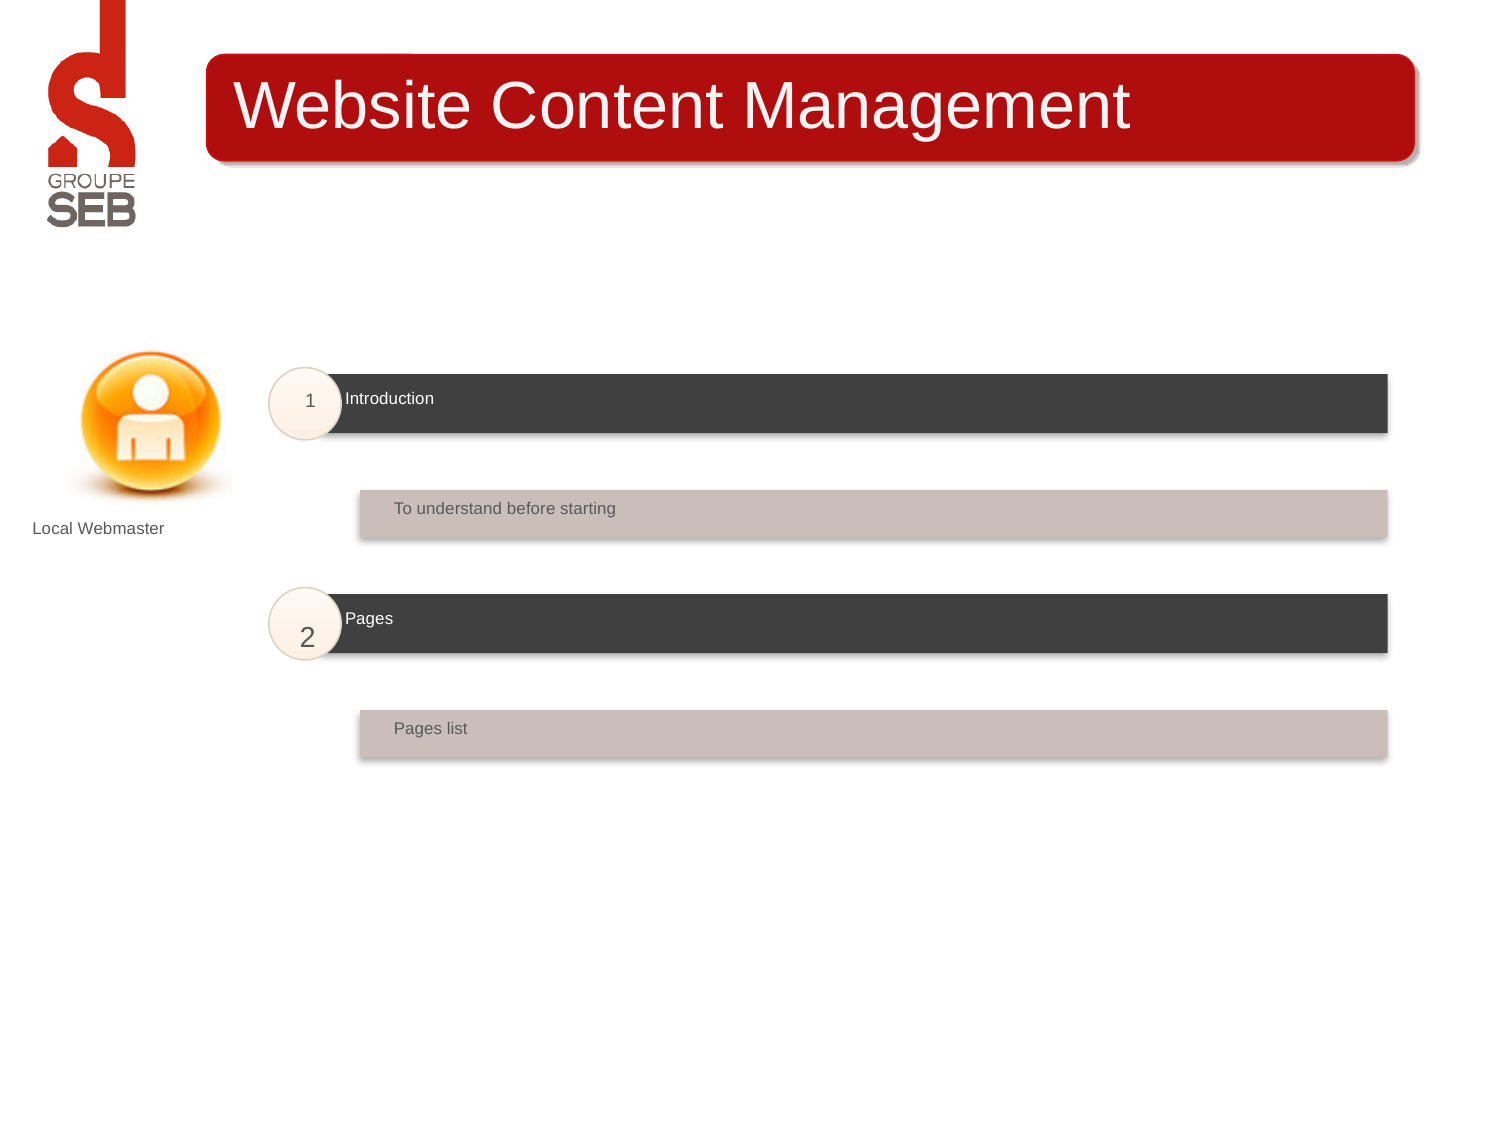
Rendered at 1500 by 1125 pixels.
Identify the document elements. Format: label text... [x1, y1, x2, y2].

picture [65, 349, 232, 512]
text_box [268, 367, 1389, 758]
picture [0, 0, 182, 266]
text_box Local Webmaster [17, 506, 263, 557]
title Website Content Management [218, 54, 1400, 149]
